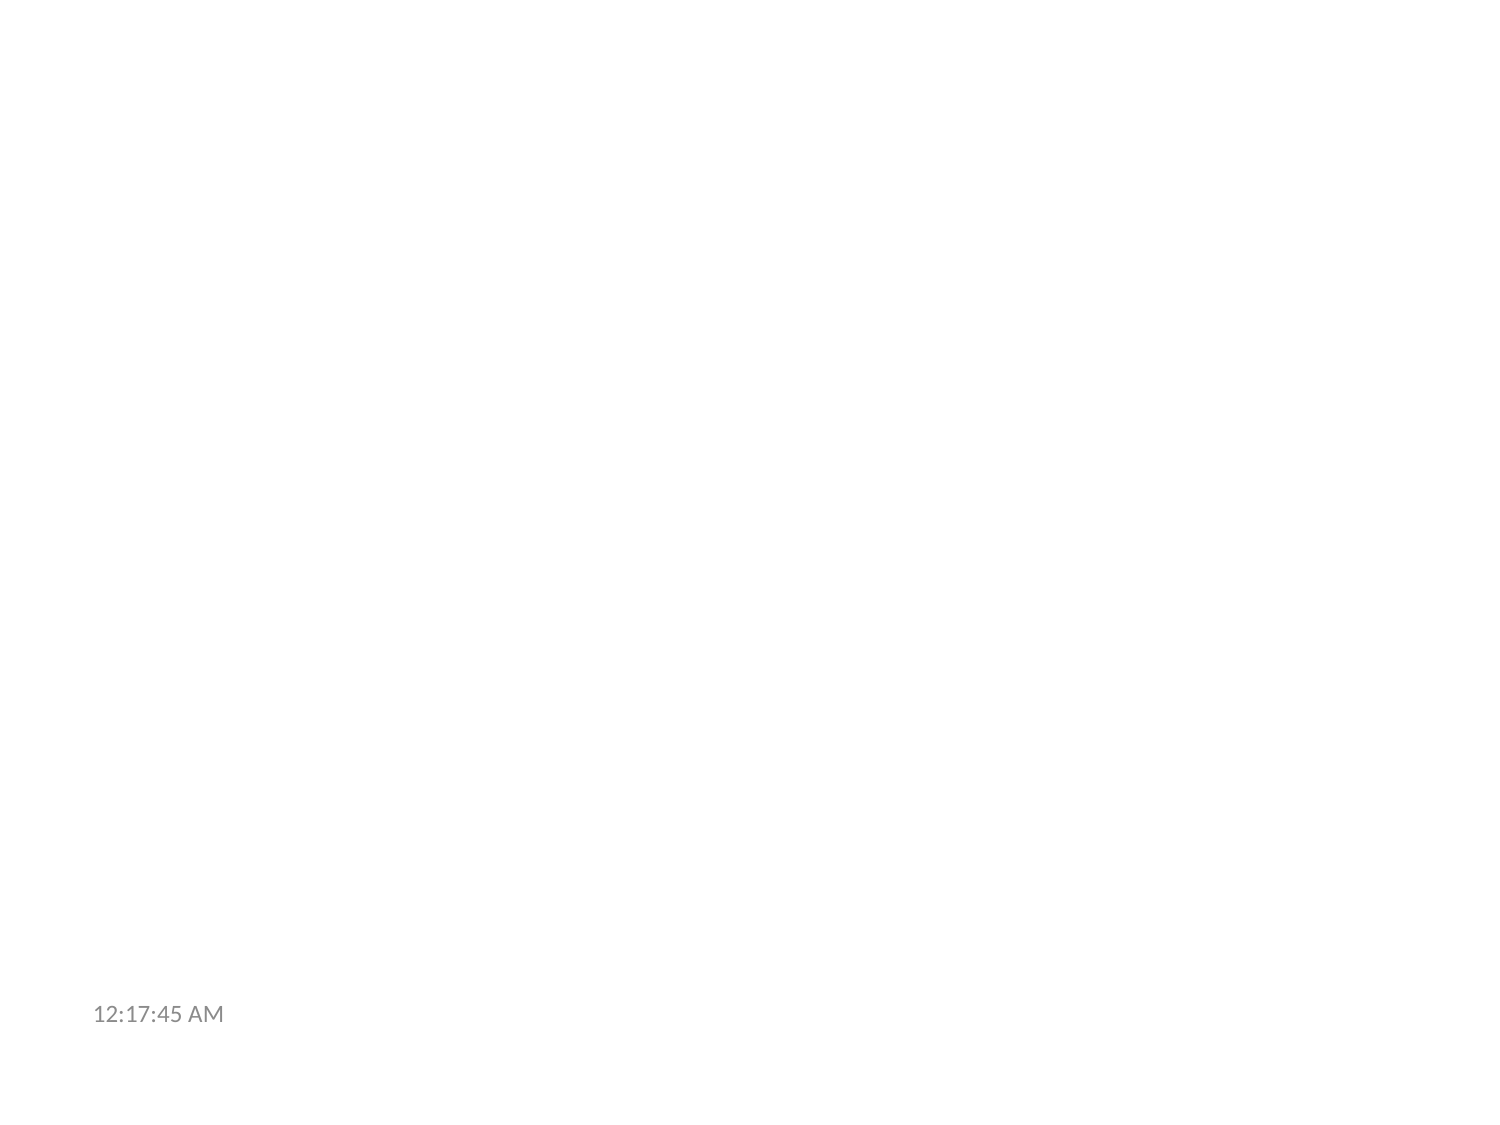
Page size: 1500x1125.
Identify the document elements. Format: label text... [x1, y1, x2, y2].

text_box 3:35:09 PM [77, 982, 428, 1043]
